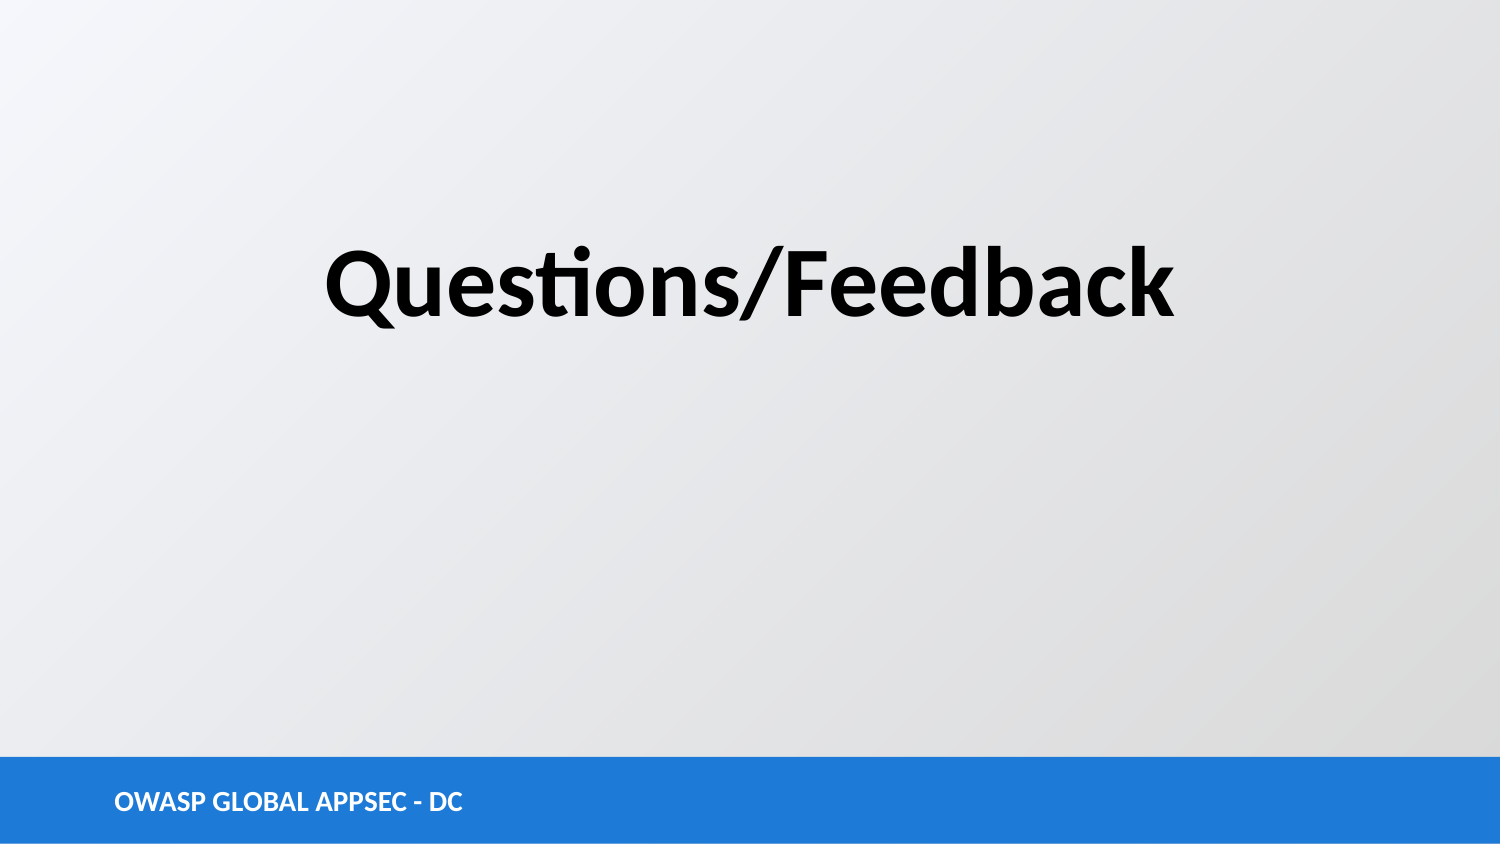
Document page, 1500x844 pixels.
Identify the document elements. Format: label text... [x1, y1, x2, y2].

list Questions/Feedback [103, 224, 1397, 760]
